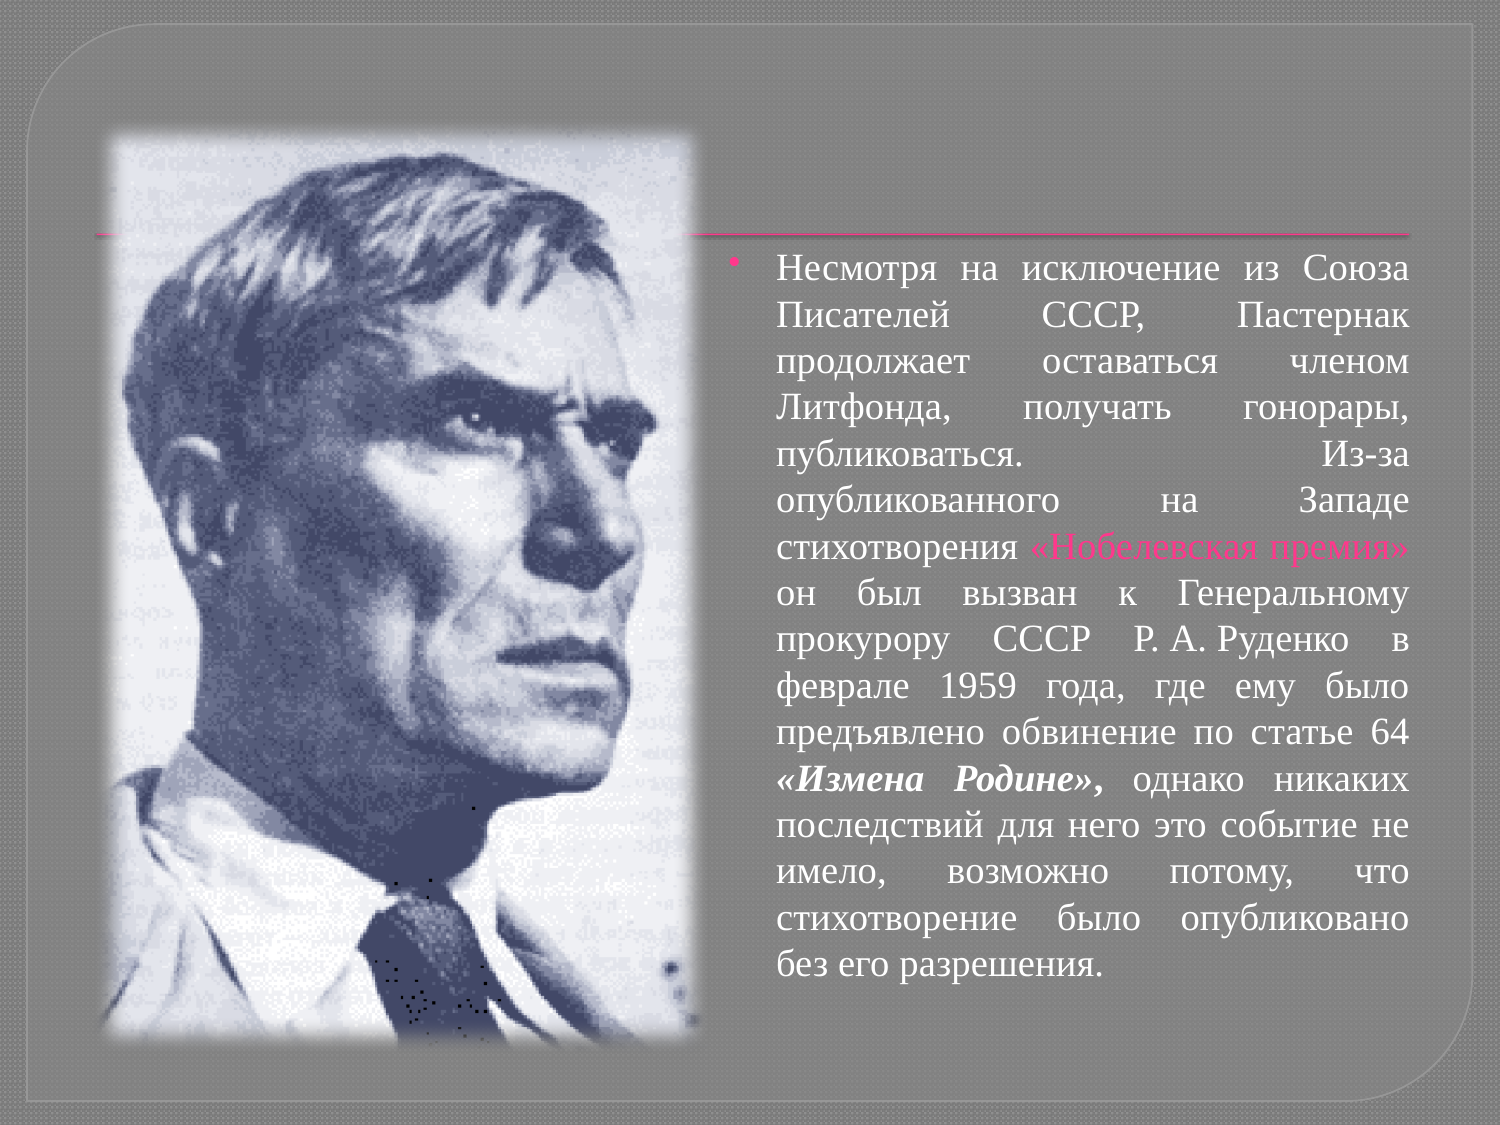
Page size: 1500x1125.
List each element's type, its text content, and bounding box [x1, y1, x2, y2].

picture [93, 116, 710, 1055]
list Несмотря на исключение из Союза Писателей СССР, Пастернак продолжает оставаться членом Литфонда, получать гонорары, публиковаться. Из-за опубликованного на Западе стихотворения «Нобелевская премия» он был вызван к Генеральному прокурору СССР Р. А. Руденко в феврале 1959 года, где ему было предъявлено обвинение по статье 64 «Измена Родине», однако никаких последствий для него это событие не имело, возможно потому, что стихотворение было опубликовано без его разрешения. [715, 234, 1426, 1013]
